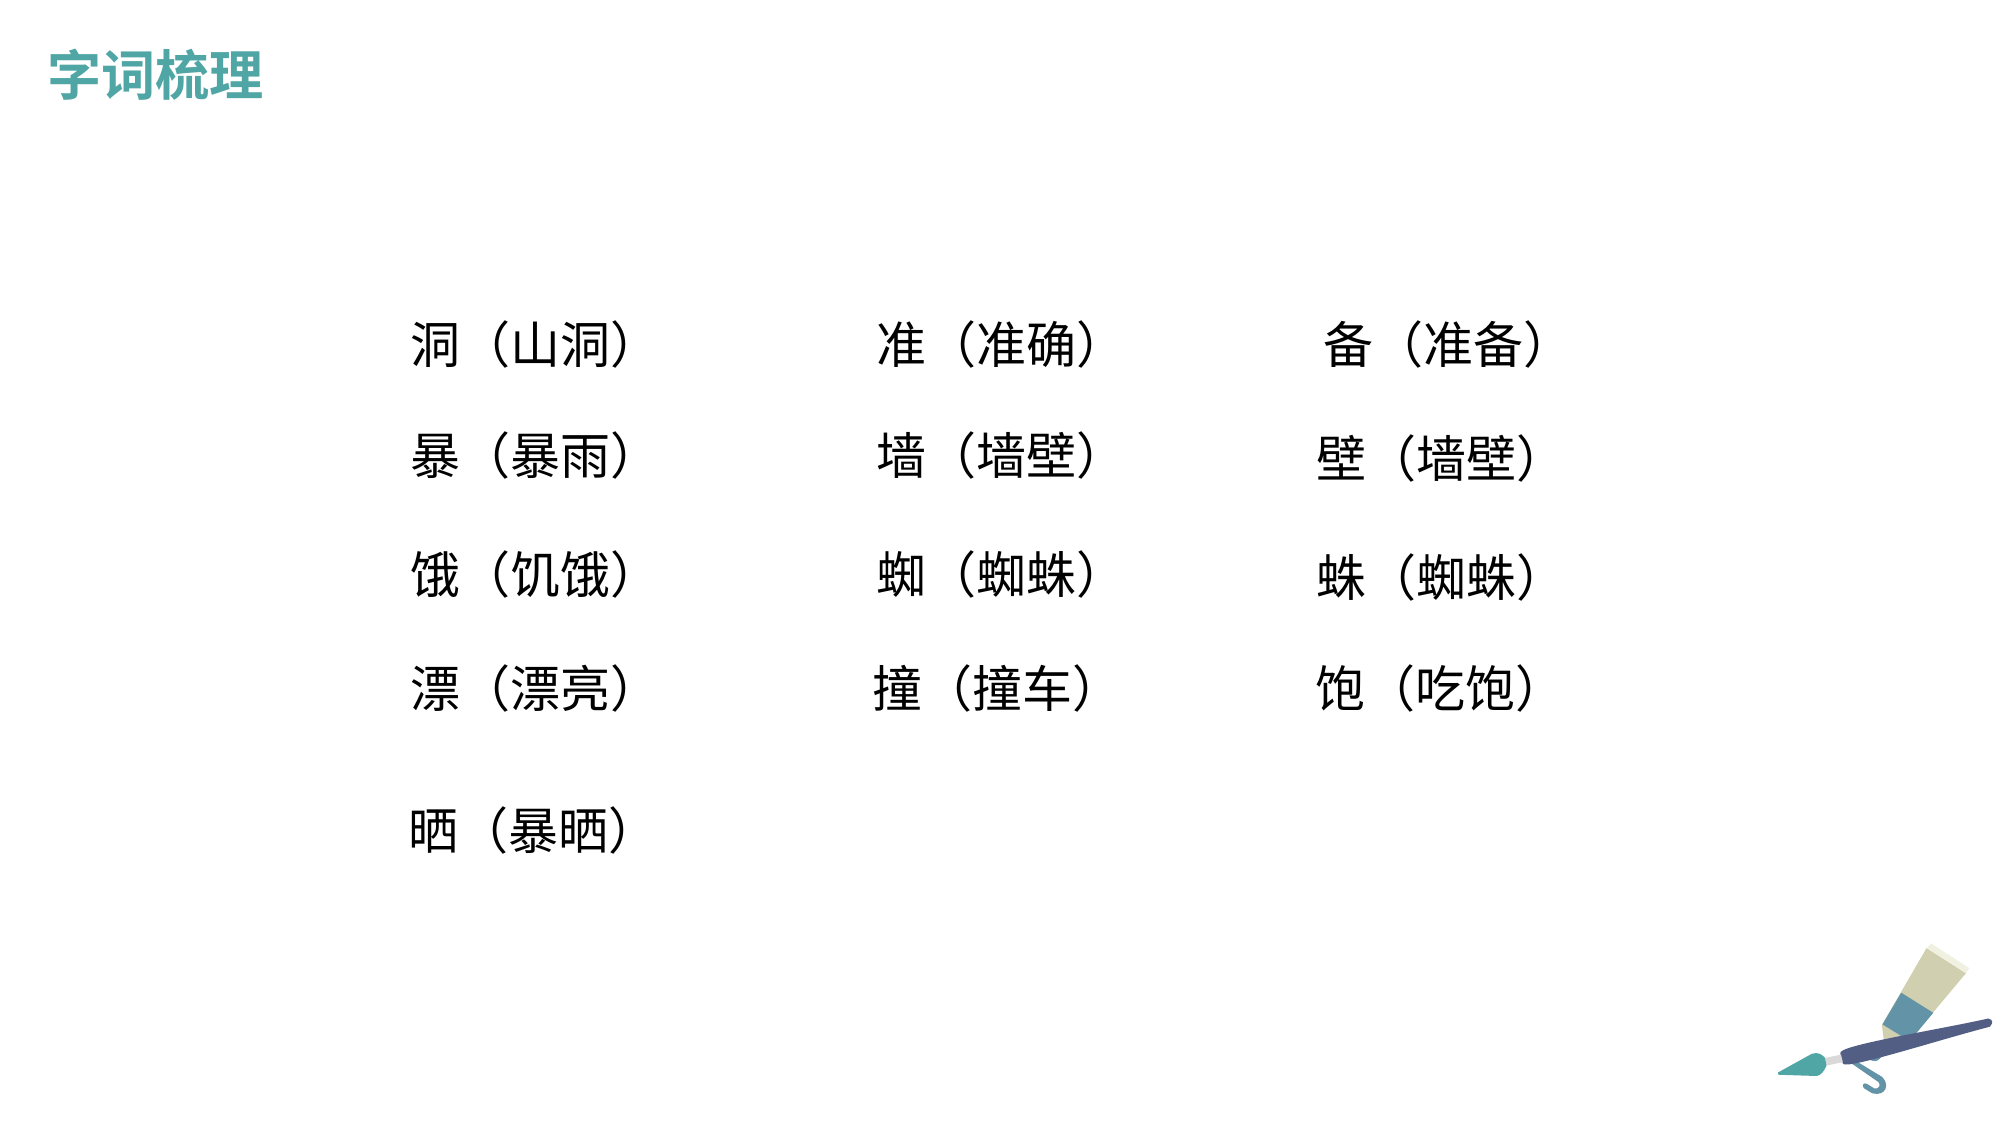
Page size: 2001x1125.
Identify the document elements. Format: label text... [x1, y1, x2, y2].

text_box 准（准确） [862, 306, 1154, 381]
text_box 蛛（蜘蛛） [1302, 538, 1594, 614]
text_box 撞（撞车） [858, 649, 1149, 725]
text_box 晒（暴晒） [393, 792, 685, 867]
text_box 备（准备） [1308, 305, 1612, 381]
text_box 暴（暴雨） [395, 416, 687, 492]
text_box 漂（漂亮） [395, 649, 687, 725]
text_box 墙（墙壁） [862, 417, 1154, 492]
text_box 饱（吃饱） [1300, 649, 1592, 725]
text_box 壁（墙壁） [1302, 420, 1594, 495]
text_box 饿（饥饿） [395, 535, 687, 611]
text_box 洞（山洞） [395, 305, 687, 381]
text_box 字词梳理 [32, 33, 347, 114]
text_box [1811, 945, 1974, 1125]
text_box 蜘（蜘蛛） [862, 536, 1154, 611]
